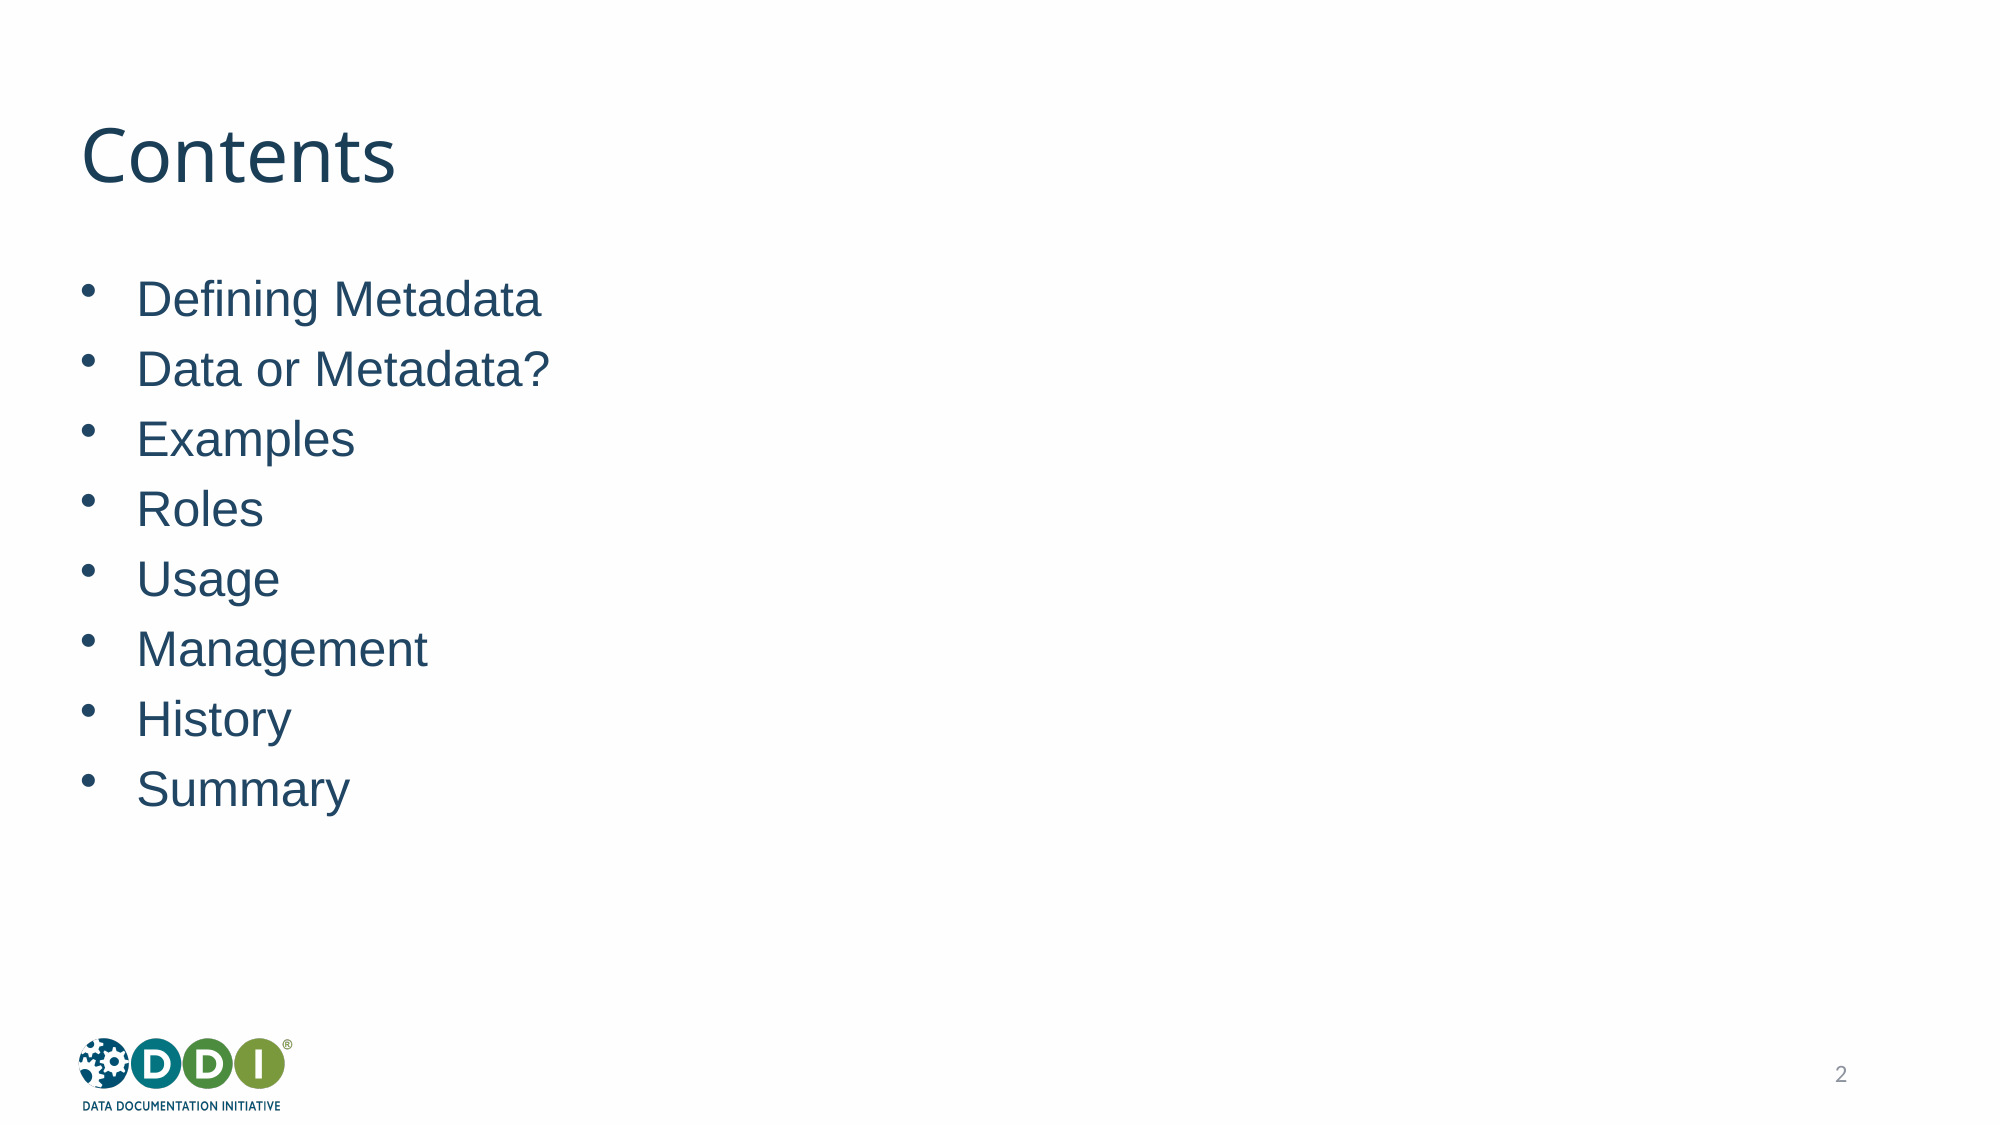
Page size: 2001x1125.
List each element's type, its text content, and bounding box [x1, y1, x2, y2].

slide_number 2 [1412, 1042, 1863, 1103]
list Defining Metadata Data or Metadata? Examples Roles Usage Management History Summary [65, 259, 1916, 1019]
title Contents [65, 59, 1916, 247]
picture [65, 1032, 305, 1115]
